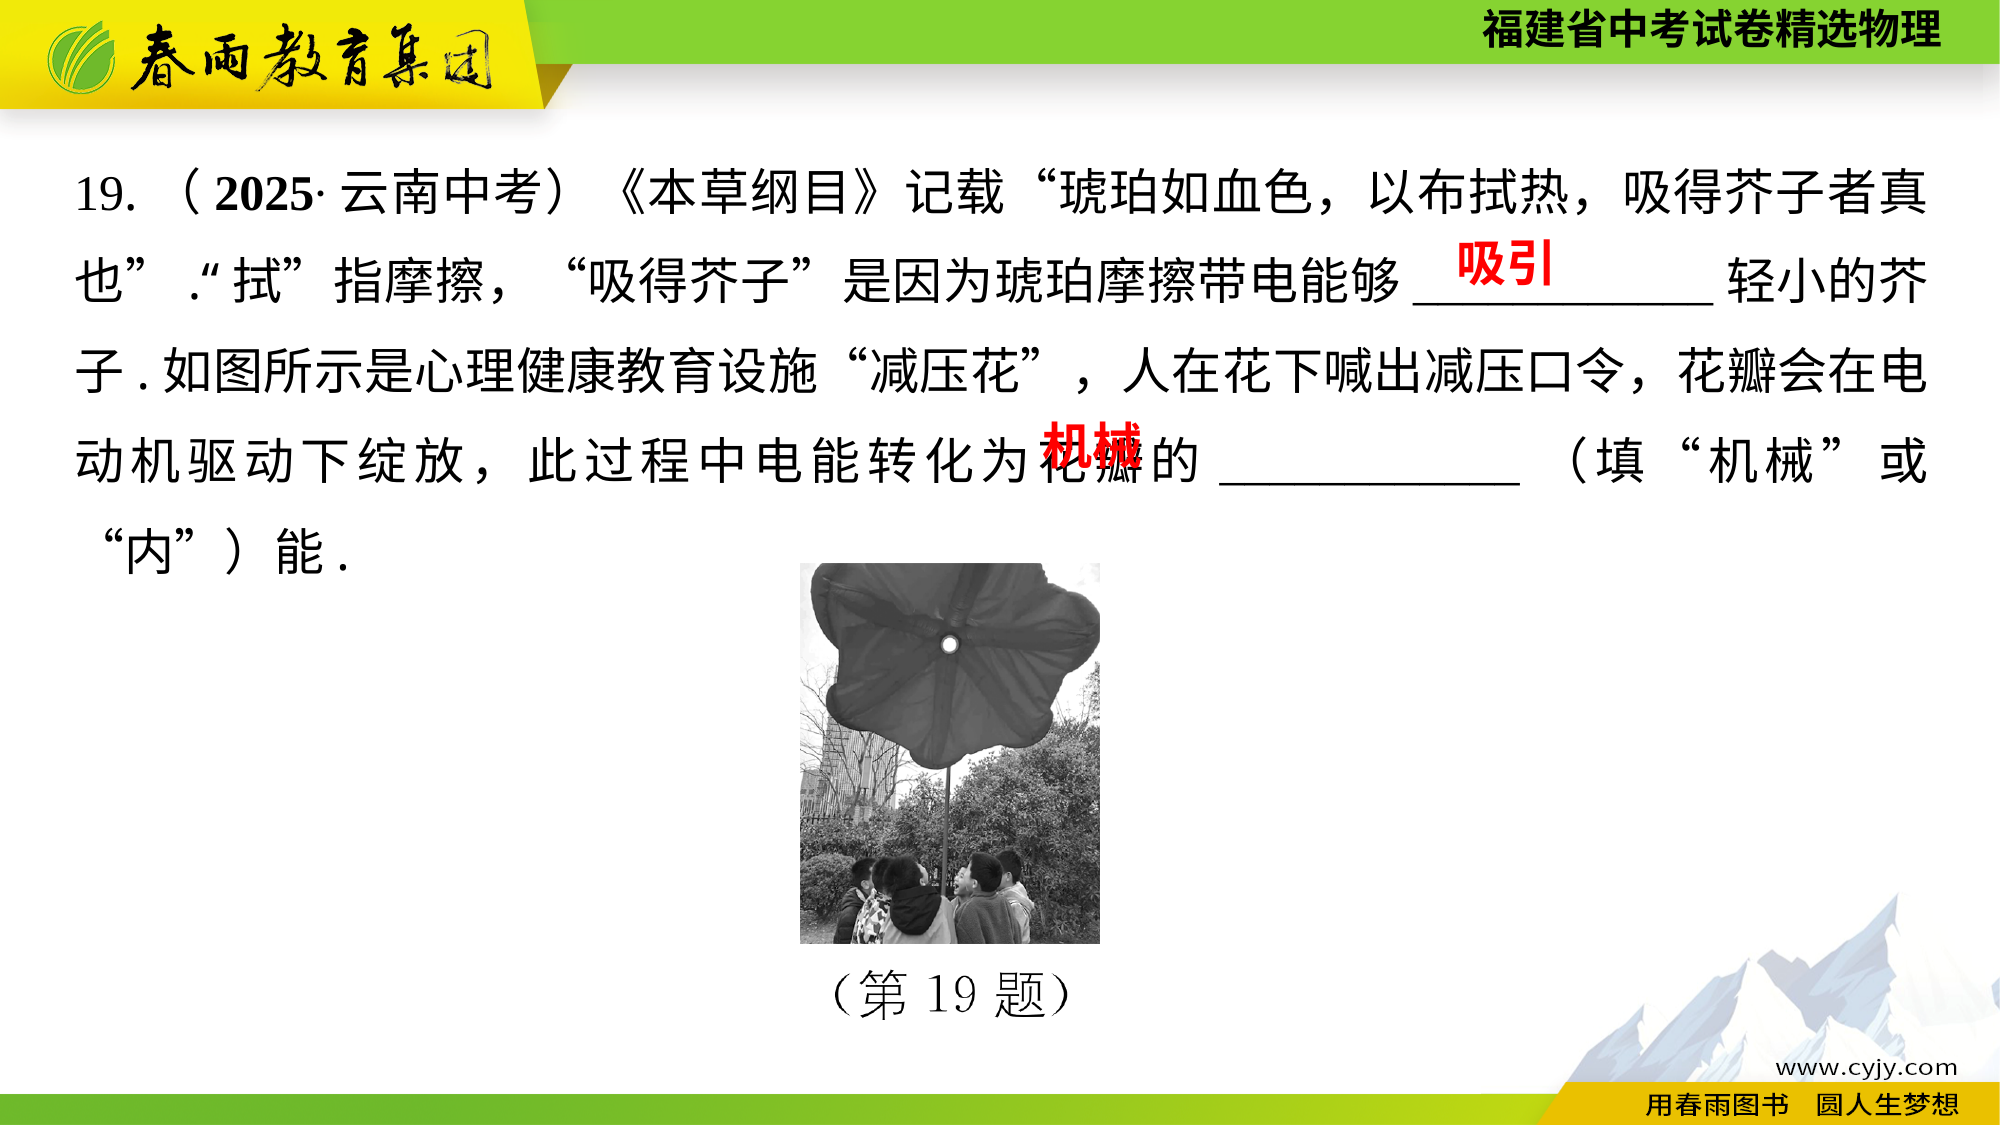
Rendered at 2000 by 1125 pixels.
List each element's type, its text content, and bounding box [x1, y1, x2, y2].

list 19.（2025∙云南中考）《本草纲目》记载“琥珀如血色，以布拭热，吸得芥子者真也”.“拭”指摩擦，“吸得芥子”是因为琥珀摩擦带电能够____________轻小的芥子.如图所示是心理健康教育设施“减压花”，人在花下喊出减压口令，花瓣会在电动机驱动下绽放，此过程中电能转化为花瓣的____________（填“机械”或“内”）能. [59, 122, 1944, 490]
picture [0, 0, 2000, 1125]
text_box 吸引 [1391, 224, 1622, 300]
text_box 机械 [1027, 407, 1208, 483]
